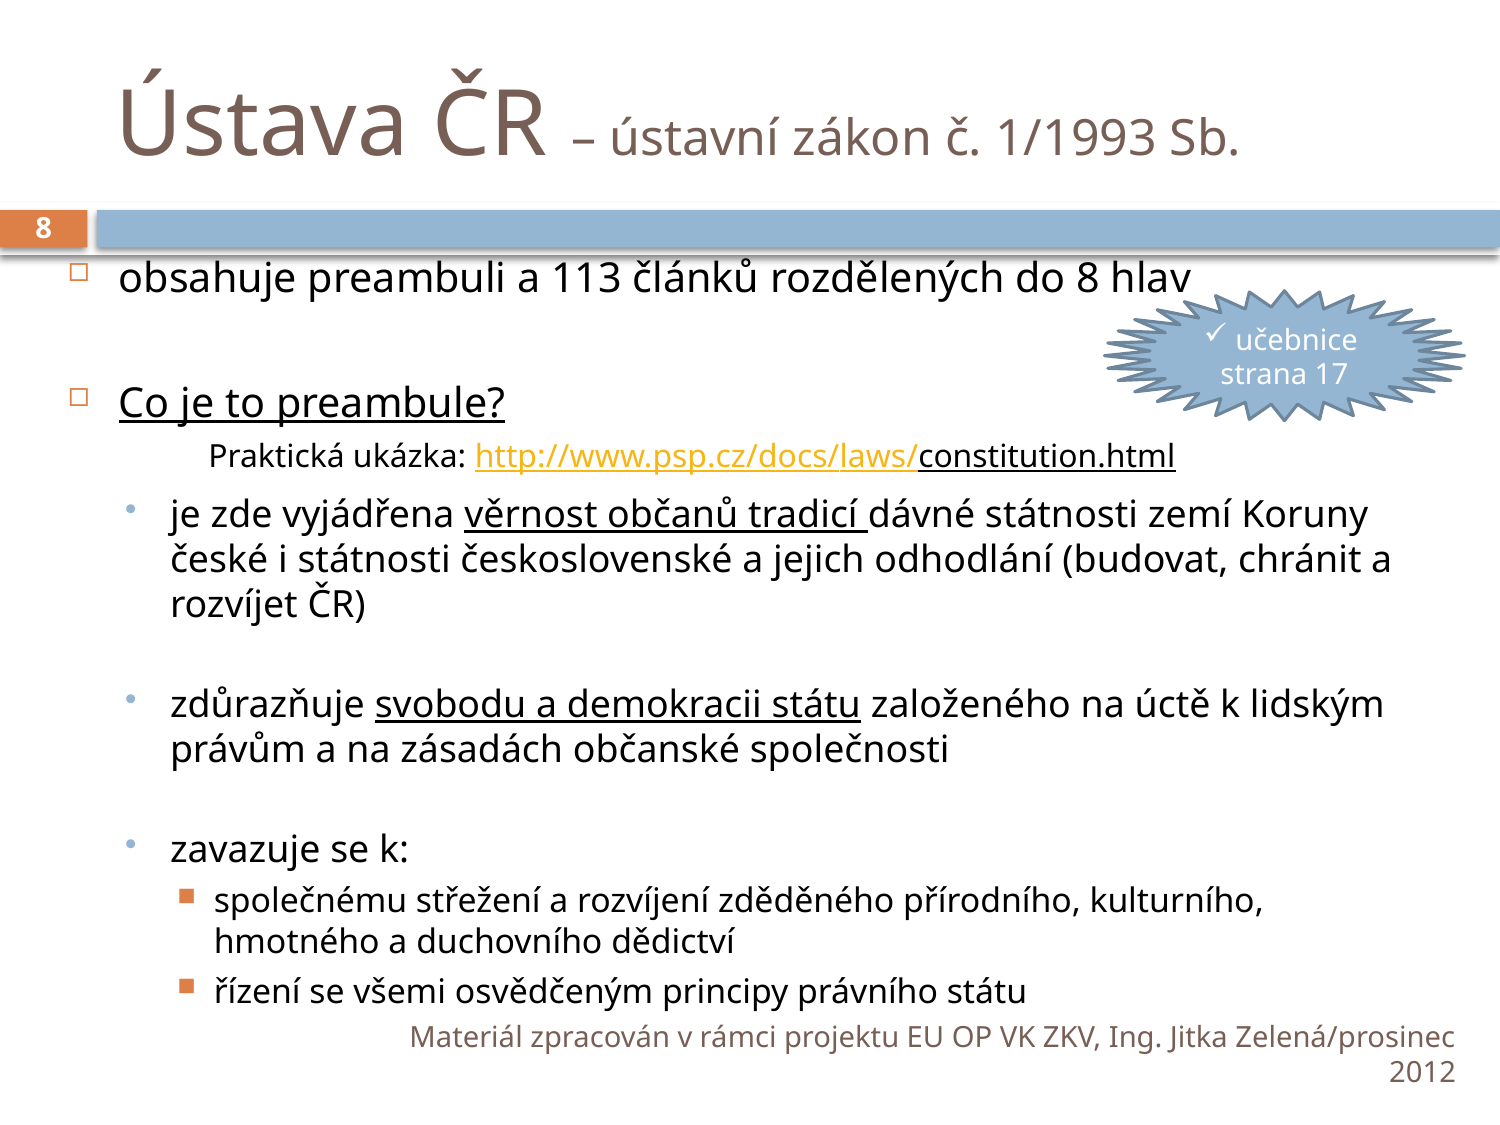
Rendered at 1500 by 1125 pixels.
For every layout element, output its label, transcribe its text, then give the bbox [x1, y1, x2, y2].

list obsahuje preambuli a 113 článků rozdělených do 8 hlav Co je to preambule? Praktická ukázka: http://www.psp.cz/docs/laws/constitution.html je zde vyjádřena věrnost občanů tradicí dávné státnosti zemí Koruny české i státnosti československé a jejich odhodlání (budovat, chránit a rozvíjet ČR) zdůrazňuje svobodu a demokracii státu založeného na úctě k lidským právům a na zásadách občanské společnosti zavazuje se k: společnému střežení a rozvíjení zděděného přírodního, kulturního, hmotného a duchovního dědictví řízení se všemi osvědčeným principy právního státu [53, 243, 1438, 1024]
title Ústava ČR – ústavní zákon č. 1/1993 Sb. [100, 37, 1438, 200]
text_box učebnice strana 17 [1102, 289, 1467, 423]
slide_number 8 [0, 208, 88, 249]
footer Materiál zpracován v rámci projektu EU OP VK ZKV, Ing. Jitka Zelená/prosinec 2012 [336, 1023, 1471, 1084]
